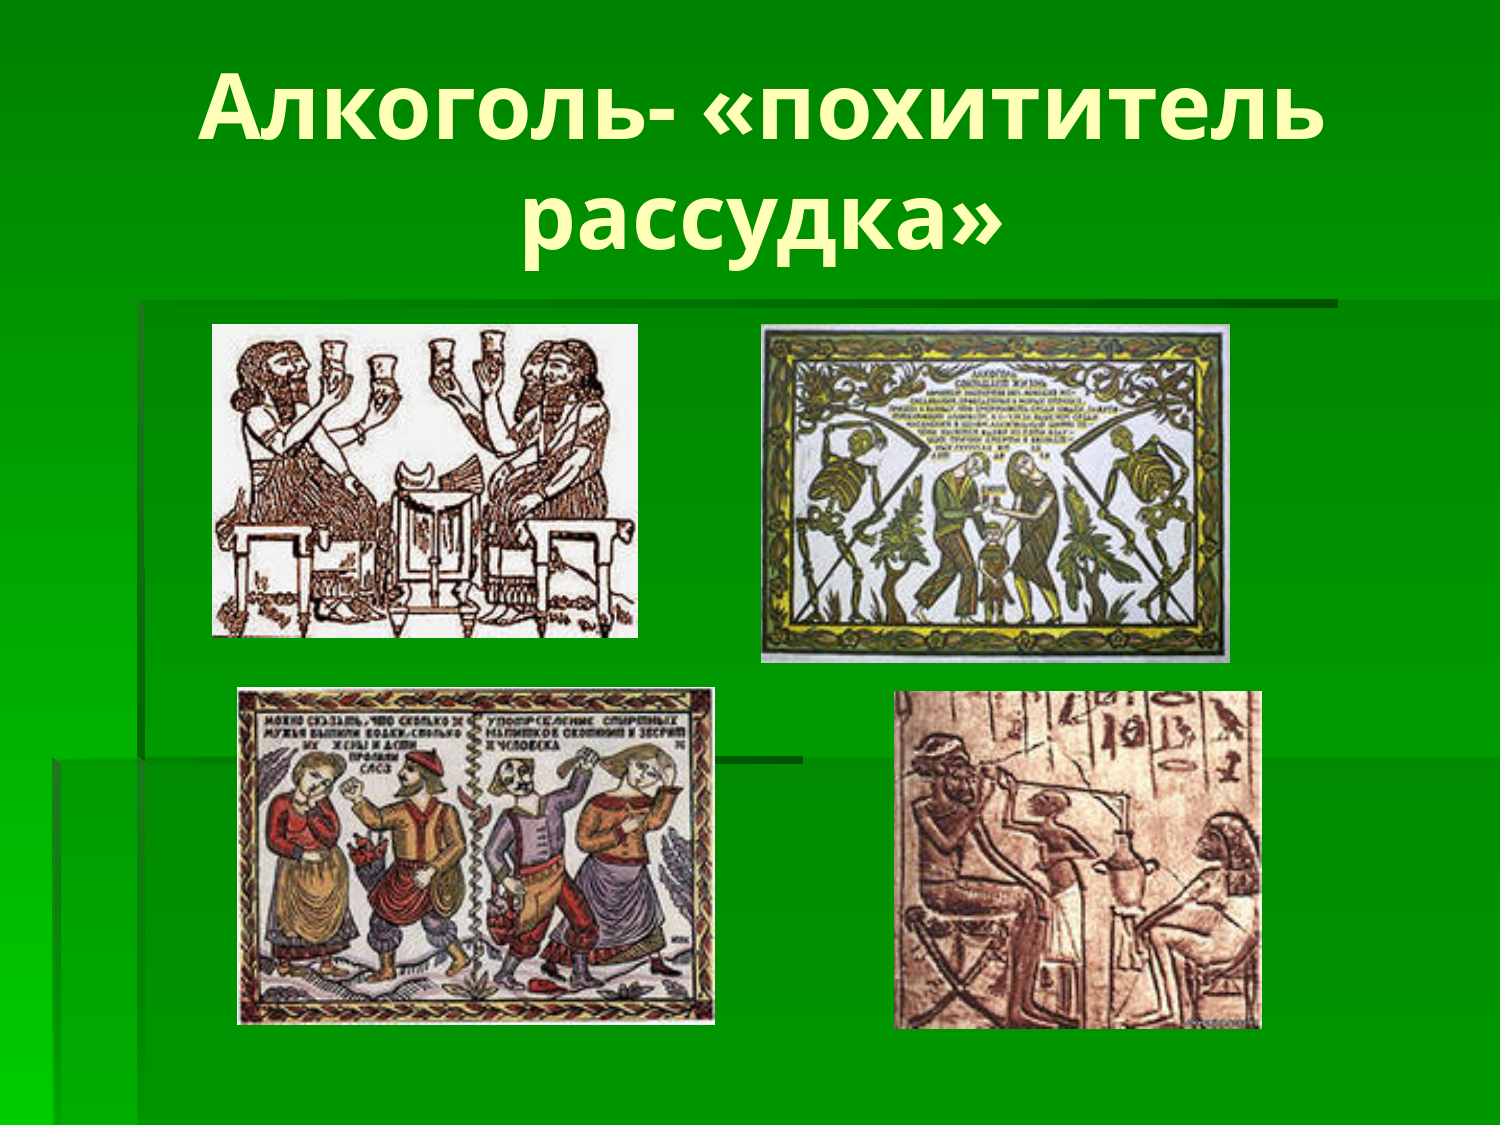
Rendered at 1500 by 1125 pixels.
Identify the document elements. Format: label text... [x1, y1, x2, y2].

picture [212, 324, 638, 638]
picture [237, 687, 715, 1026]
title Алкоголь- «похититель рассудка» [74, 39, 1451, 276]
picture [761, 324, 1230, 663]
picture [894, 691, 1262, 1030]
